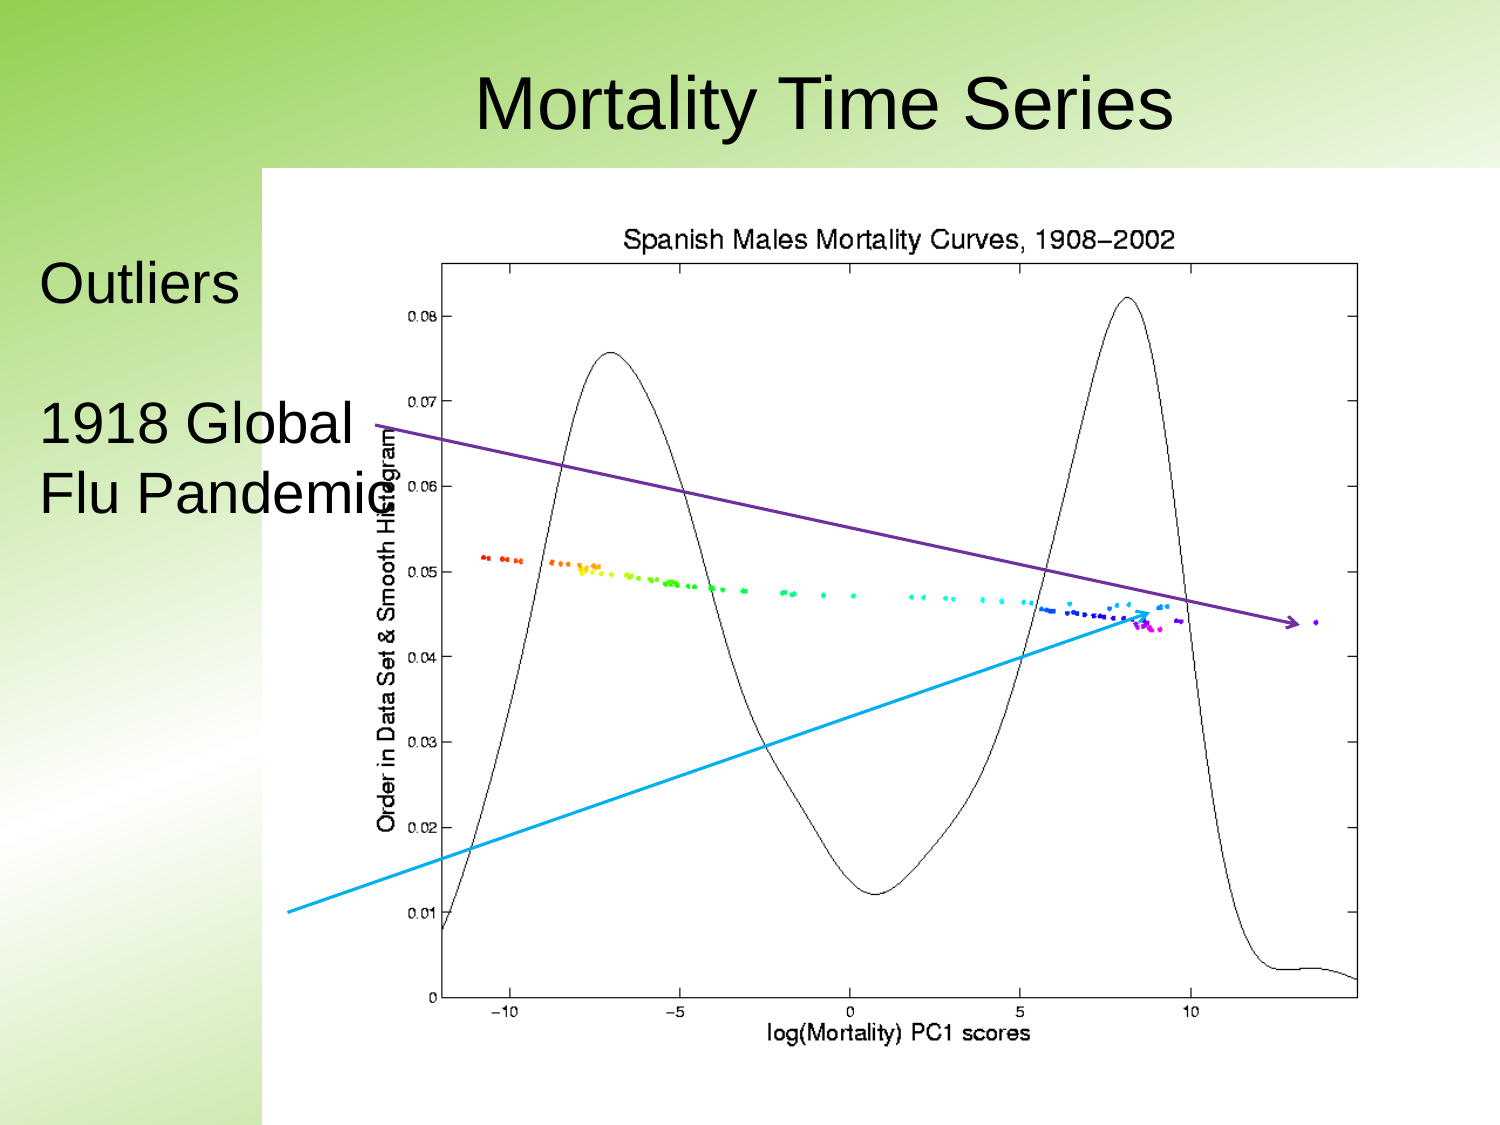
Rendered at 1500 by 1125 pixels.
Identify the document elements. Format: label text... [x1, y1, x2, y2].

text_box Outliers 1918 Global Flu Pandemic [24, 237, 256, 673]
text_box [374, 424, 1301, 626]
title Mortality Time Series [187, 37, 1463, 163]
picture [261, 168, 1500, 1125]
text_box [287, 612, 1151, 913]
